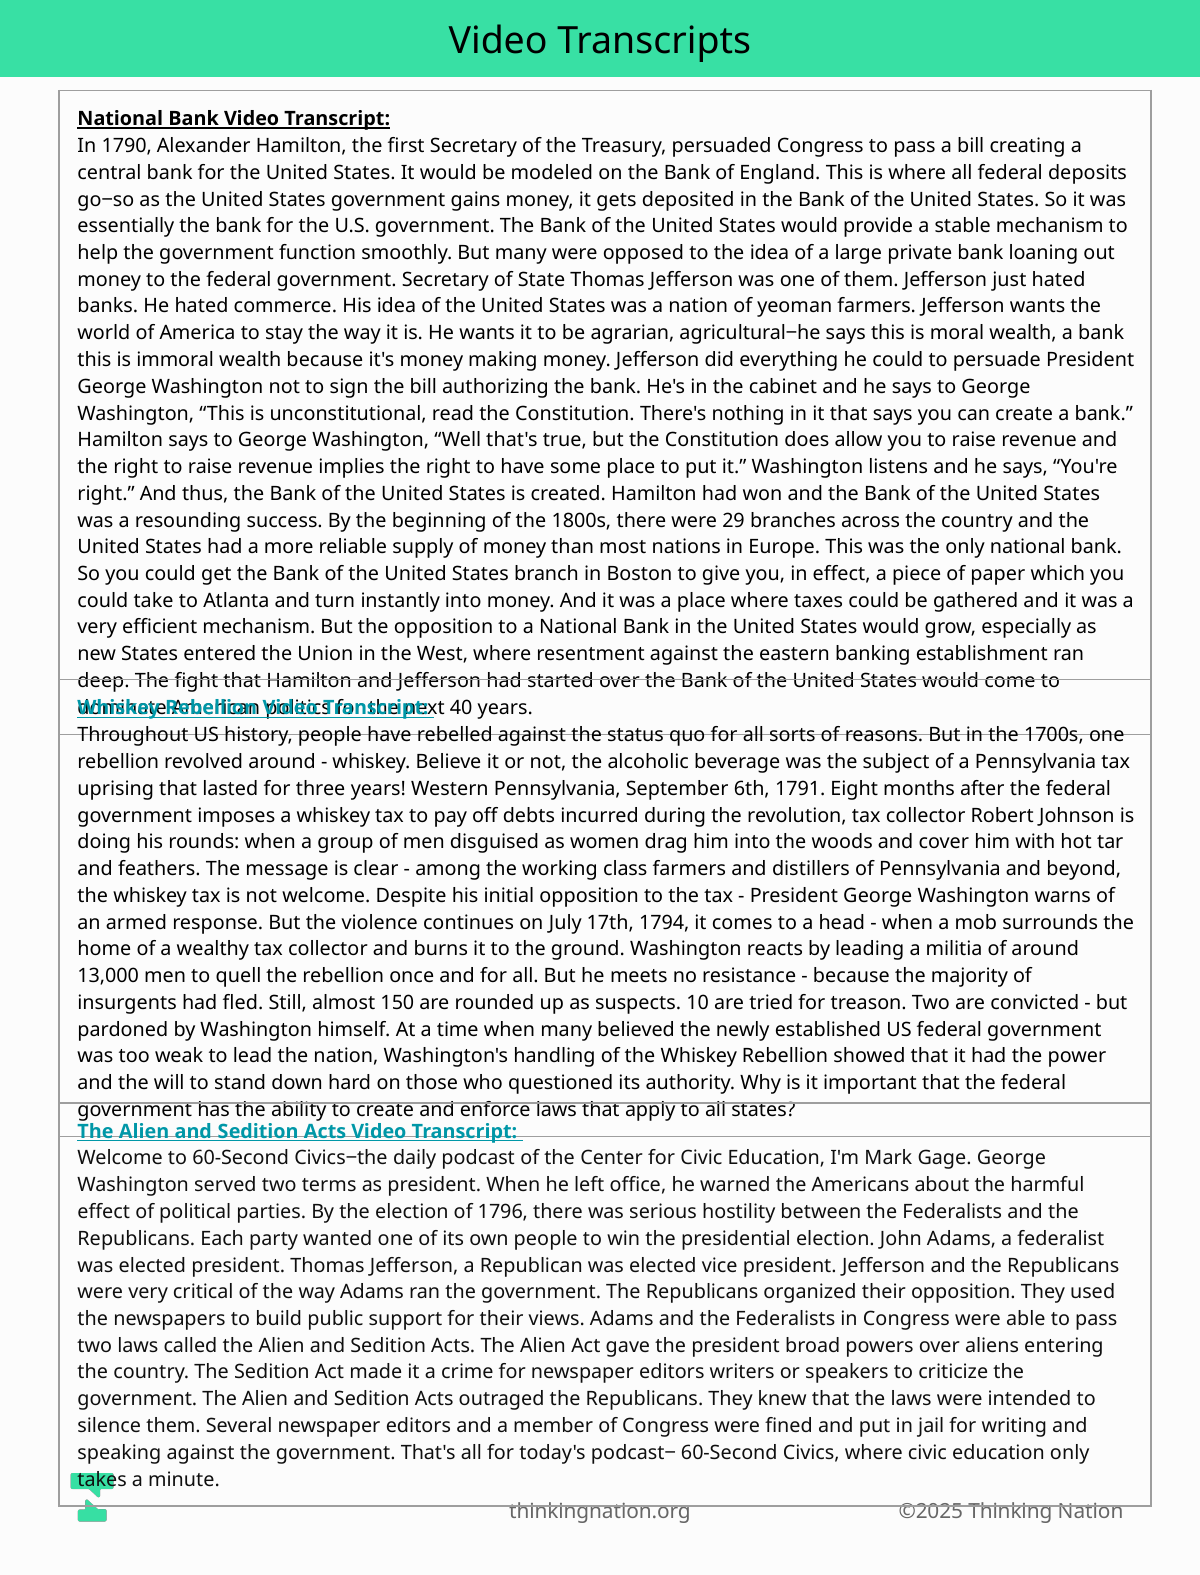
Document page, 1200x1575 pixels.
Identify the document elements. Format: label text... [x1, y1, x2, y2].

text_box ©2025 Thinking Nation [854, 1507, 1139, 1532]
text_box thinkingnation.org [457, 1507, 742, 1532]
table_header Whiskey Rebellion Video Transcript: Throughout US history, people have rebelled against the status quo for all sorts of reasons. But in the 1700s, one rebellion revolved around - whiskey. Believe it or not, the alcoholic beverage was the subject of a Pennsylvania tax uprising that lasted for three years! Western Pennsylvania, September 6th, 1791. Eight months after the federal government imposes a whiskey tax to pay off debts incurred during the revolution, tax collector Robert Johnson is doing his rounds: when a group of men disguised as women drag him into the woods and cover him with hot tar and feathers. The message is clear - among the working class farmers and distillers of Pennsylvania and beyond, the whiskey tax is not welcome. Despite his initial opposition to the tax - President George Washington warns of an armed response. But the violence continues on July 17th, 1794, it comes to a head - when a mob surrounds the home of a wealthy tax collector and burns it to the ground. Washington reacts by leading a militia of around 13,000 men to quell the rebellion once and for all. But he meets no resistance - because the majority of insurgents had fled. Still, almost 150 are rounded up as suspects. 10 are tried for treason. Two are convicted - but pardoned by Washington himself. At a time when many believed the newly established US federal government was too weak to lead the nation, Washington's handling of the Whiskey Rebellion showed that it had the power and the will to stand down hard on those who questioned its authority. Why is it important that the federal government has the ability to create and enforce laws that apply to all states? [60, 680, 1150, 1102]
text_box Video Transcripts [0, 0, 1200, 77]
table_header The Alien and Sedition Acts Video Transcript: Welcome to 60-Second Civics‒the daily podcast of the Center for Civic Education, I'm Mark Gage. George Washington served two terms as president. When he left office, he warned the Americans about the harmful effect of political parties. By the election of 1796, there was serious hostility between the Federalists and the Republicans. Each party wanted one of its own people to win the presidential election. John Adams, a federalist was elected president. Thomas Jefferson, a Republican was elected vice president. Jefferson and the Republicans were very critical of the way Adams ran the government. The Republicans organized their opposition. They used the newspapers to build public support for their views. Adams and the Federalists in Congress were able to pass two laws called the Alien and Sedition Acts. The Alien Act gave the president broad powers over aliens entering the country. The Sedition Act made it a crime for newspaper editors writers or speakers to criticize the government. The Alien and Sedition Acts outraged the Republicans. They knew that the laws were intended to silence them. Several newspaper editors and a member of Congress were fined and put in jail for writing and speaking against the government. That's all for today's podcast‒ 60-Second Civics, where civic education only takes a minute. [60, 1104, 1150, 1505]
picture [58, 1463, 126, 1531]
table_header National Bank Video Transcript: In 1790, Alexander Hamilton, the first Secretary of the Treasury, persuaded Congress to pass a bill creating a central bank for the United States. It would be modeled on the Bank of England. This is where all federal deposits go‒so as the United States government gains money, it gets deposited in the Bank of the United States. So it was essentially the bank for the U.S. government. The Bank of the United States would provide a stable mechanism to help the government function smoothly. But many were opposed to the idea of a large private bank loaning out money to the federal government. Secretary of State Thomas Jefferson was one of them. Jefferson just hated banks. He hated commerce. His idea of the United States was a nation of yeoman farmers. Jefferson wants the world of America to stay the way it is. He wants it to be agrarian, agricultural‒he says this is moral wealth, a bank this is immoral wealth because it's money making money. Jefferson did everything he could to persuade President George Washington not to sign the bill authorizing the bank. He's in the cabinet and he says to George Washington, “This is unconstitutional, read the Constitution. There's nothing in it that says you can create a bank.” Hamilton says to George Washington, “Well that's true, but the Constitution does allow you to raise revenue and the right to raise revenue implies the right to have some place to put it.” Washington listens and he says, “You're right.” And thus, the Bank of the United States is created. Hamilton had won and the Bank of the United States was a resounding success. By the beginning of the 1800s, there were 29 branches across the country and the United States had a more reliable supply of money than most nations in Europe. This was the only national bank. So you could get the Bank of the United States branch in Boston to give you, in effect, a piece of paper which you could take to Atlanta and turn instantly into money. And it was a place where taxes could be gathered and it was a very efficient mechanism. But the opposition to a National Bank in the United States would grow, especially as new States entered the Union in the West, where resentment against the eastern banking establishment ran deep. The fight that Hamilton and Jefferson had started over the Bank of the United States would come to dominate American politics for the next 40 years. [60, 91, 1150, 679]
